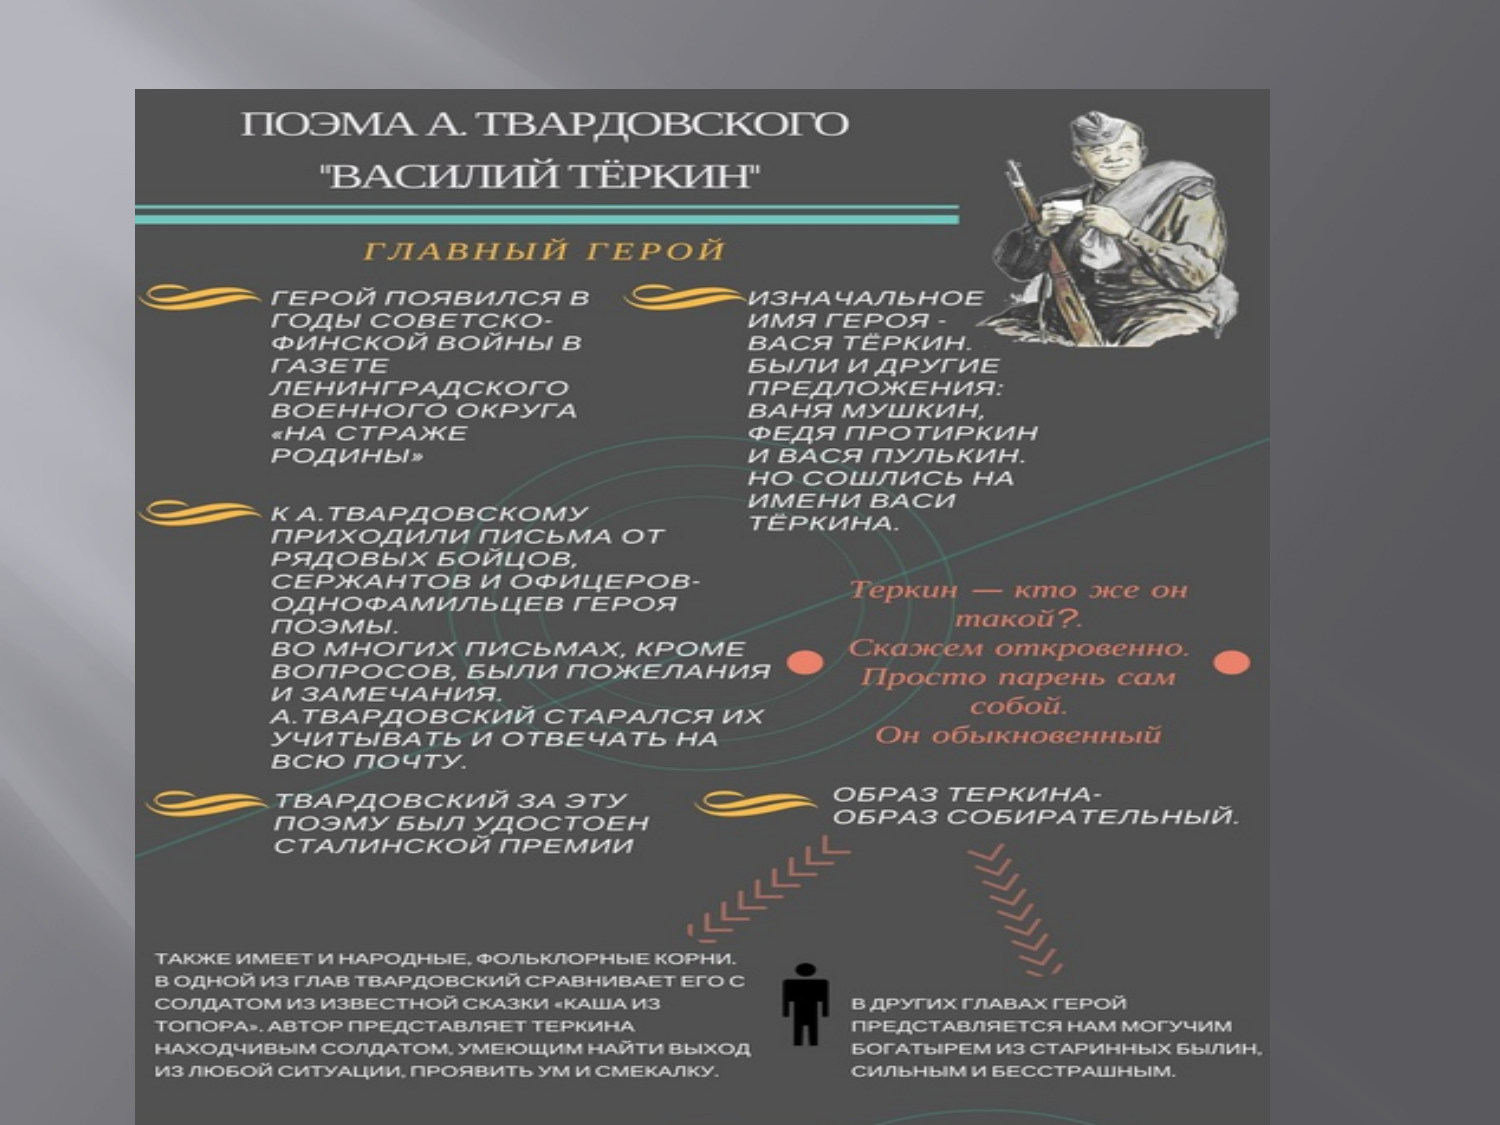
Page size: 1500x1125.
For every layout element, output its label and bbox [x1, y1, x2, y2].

picture [135, 89, 1270, 1125]
